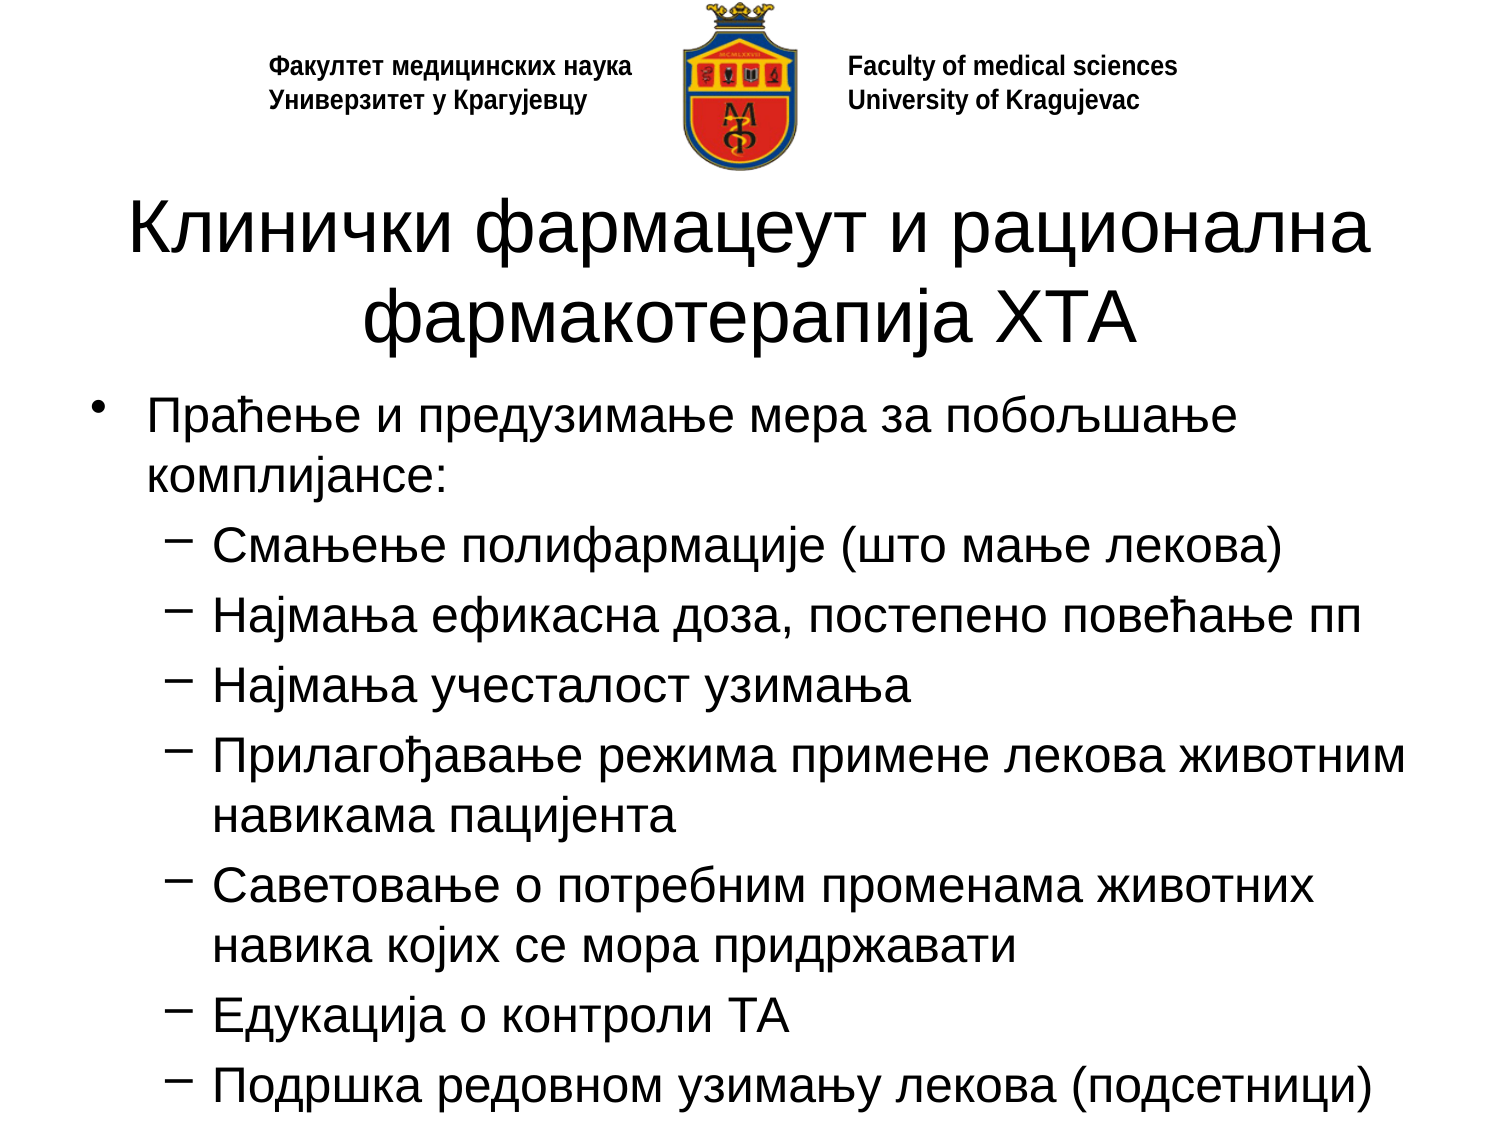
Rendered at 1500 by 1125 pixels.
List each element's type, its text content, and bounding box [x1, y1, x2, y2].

title Клинички фармацеут и рационална фармакотерапија ХТА [74, 173, 1426, 362]
list Праћење и предузимање мера за побољшање комплијансе: Смањење полифармације (што мање лекова) Најмања ефикасна доза, постепено повећање пп Најмања учесталост узимања Прилагођавање режима примене лекова животним навикама пацијента Саветовање о потребним променама животних навика којих се мора придржавати Едукација о контроли ТА Подршка редовном узимању лекова (подсетници) [74, 374, 1436, 1118]
